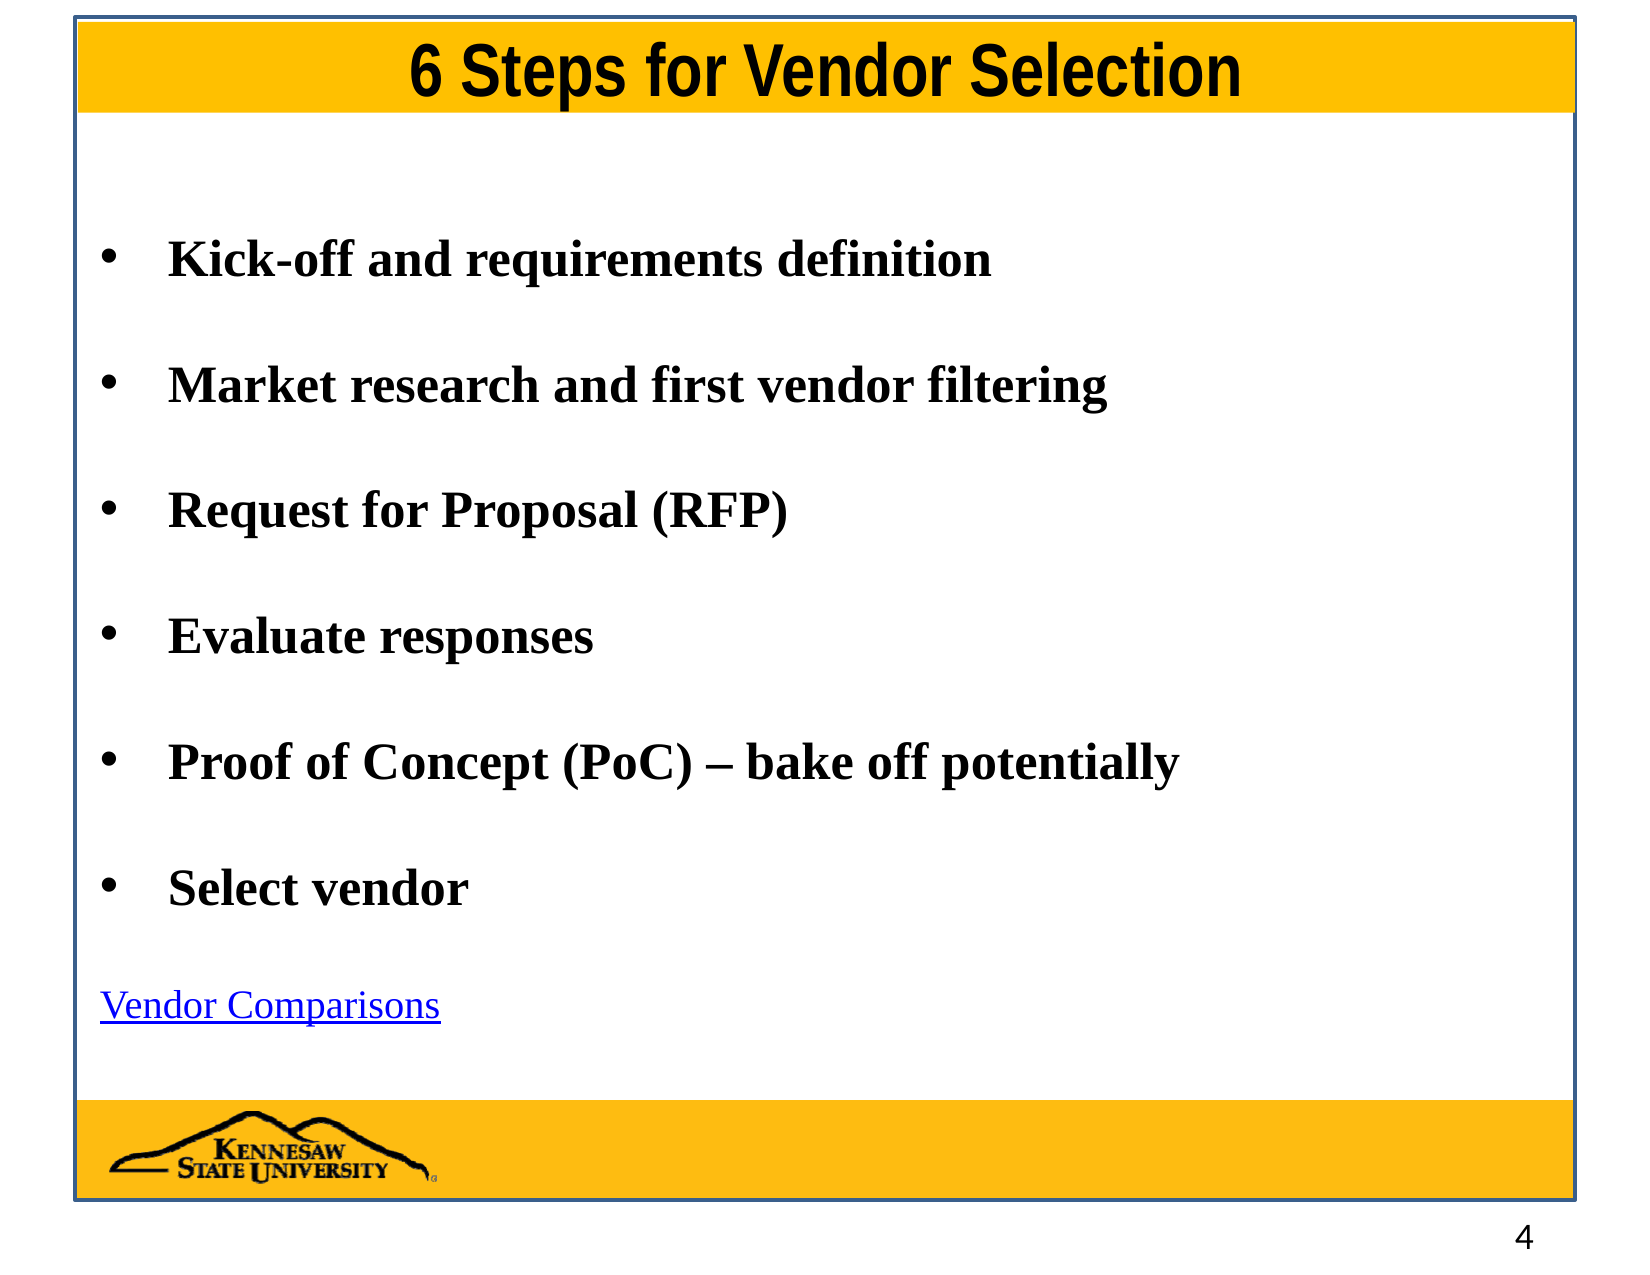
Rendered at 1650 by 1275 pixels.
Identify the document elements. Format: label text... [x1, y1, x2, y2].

title 6 Steps for Vendor Selection [77, 21, 1575, 113]
list Kick-off and requirements definition Market research and first vendor filtering Request for Proposal (RFP) Evaluate responses Proof of Concept (PoC) – bake off potentially Select vendor Vendor Comparisons [99, 223, 1550, 1032]
picture [108, 1111, 437, 1184]
